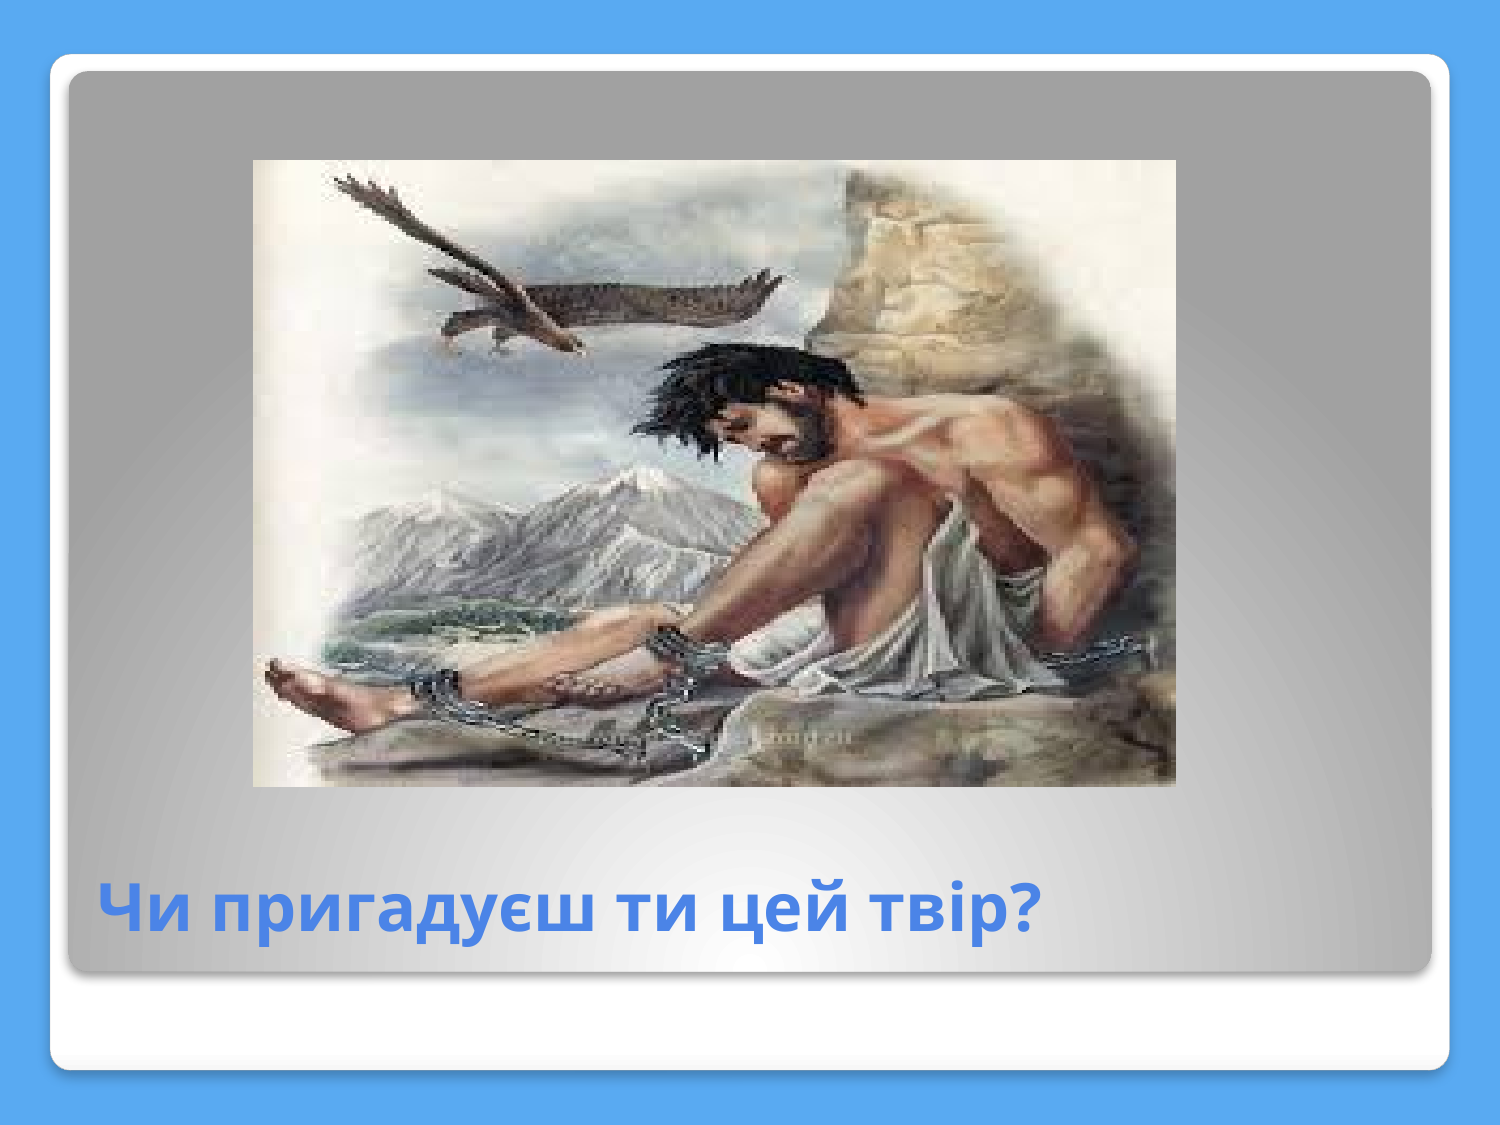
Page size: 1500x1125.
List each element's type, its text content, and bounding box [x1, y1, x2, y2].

title Чи пригадуєш ти цей твір? [82, 817, 1425, 953]
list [253, 160, 1176, 788]
